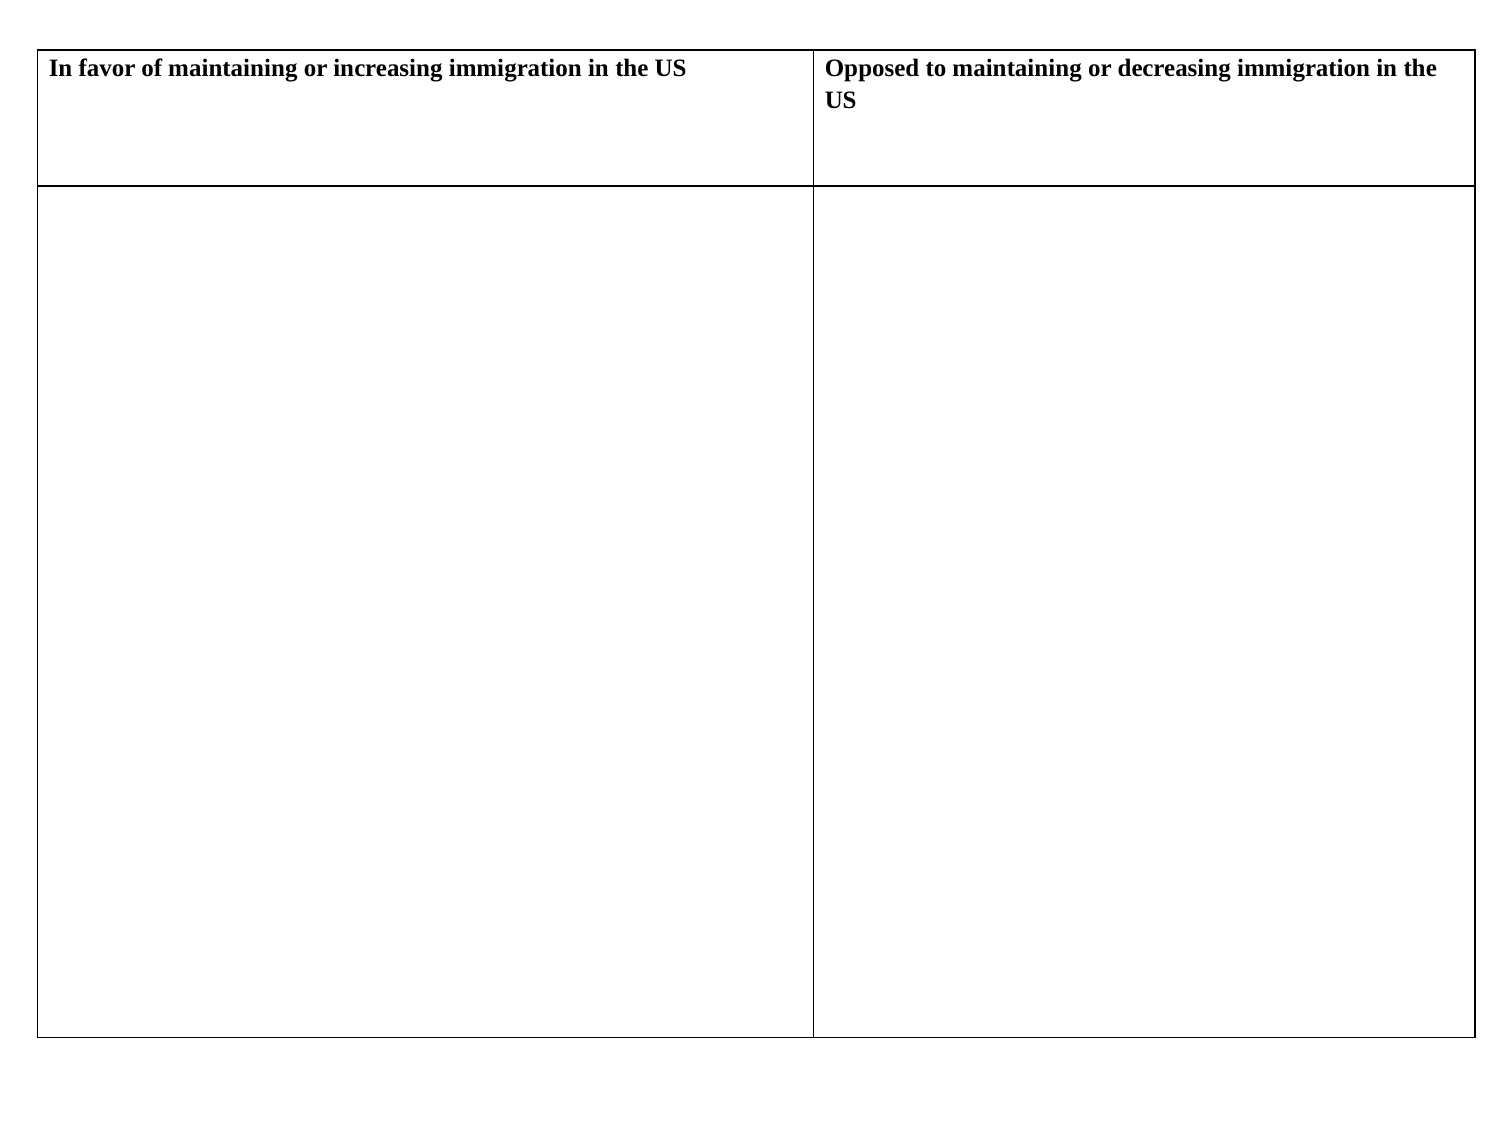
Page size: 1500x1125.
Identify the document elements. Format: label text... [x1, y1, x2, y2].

table_cell [38, 187, 813, 1037]
table_header In favor of maintaining or increasing immigration in the US [38, 51, 813, 185]
table_header Opposed to maintaining or decreasing immigration in the US [814, 51, 1474, 185]
table_cell [814, 187, 1474, 1037]
